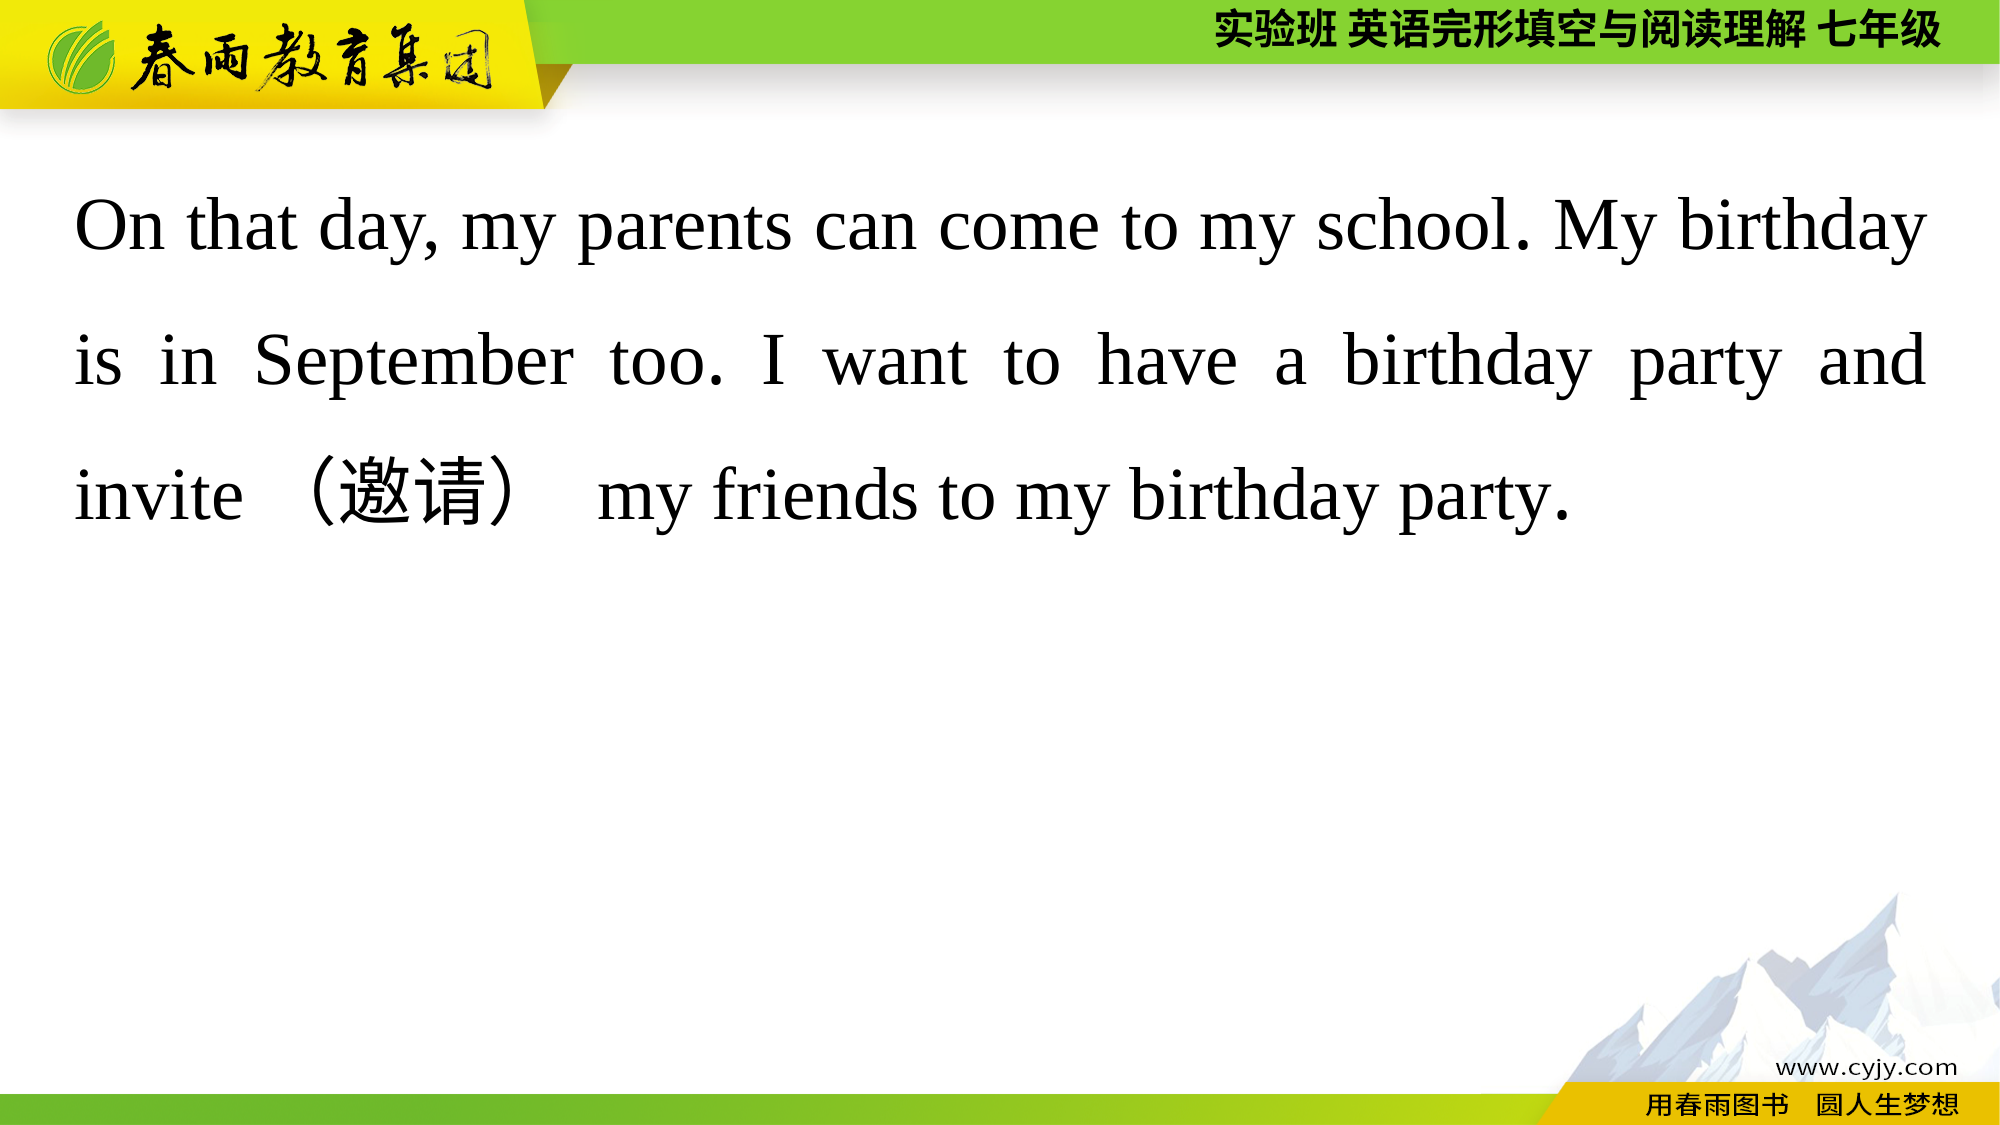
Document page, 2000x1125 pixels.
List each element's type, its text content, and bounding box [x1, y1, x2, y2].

list On that day, my parents can come to my school. My birthday is in September too. I want to have a birthday party and invite（邀请） my friends to my birthday party. [59, 122, 1944, 530]
picture [0, 0, 2000, 1125]
